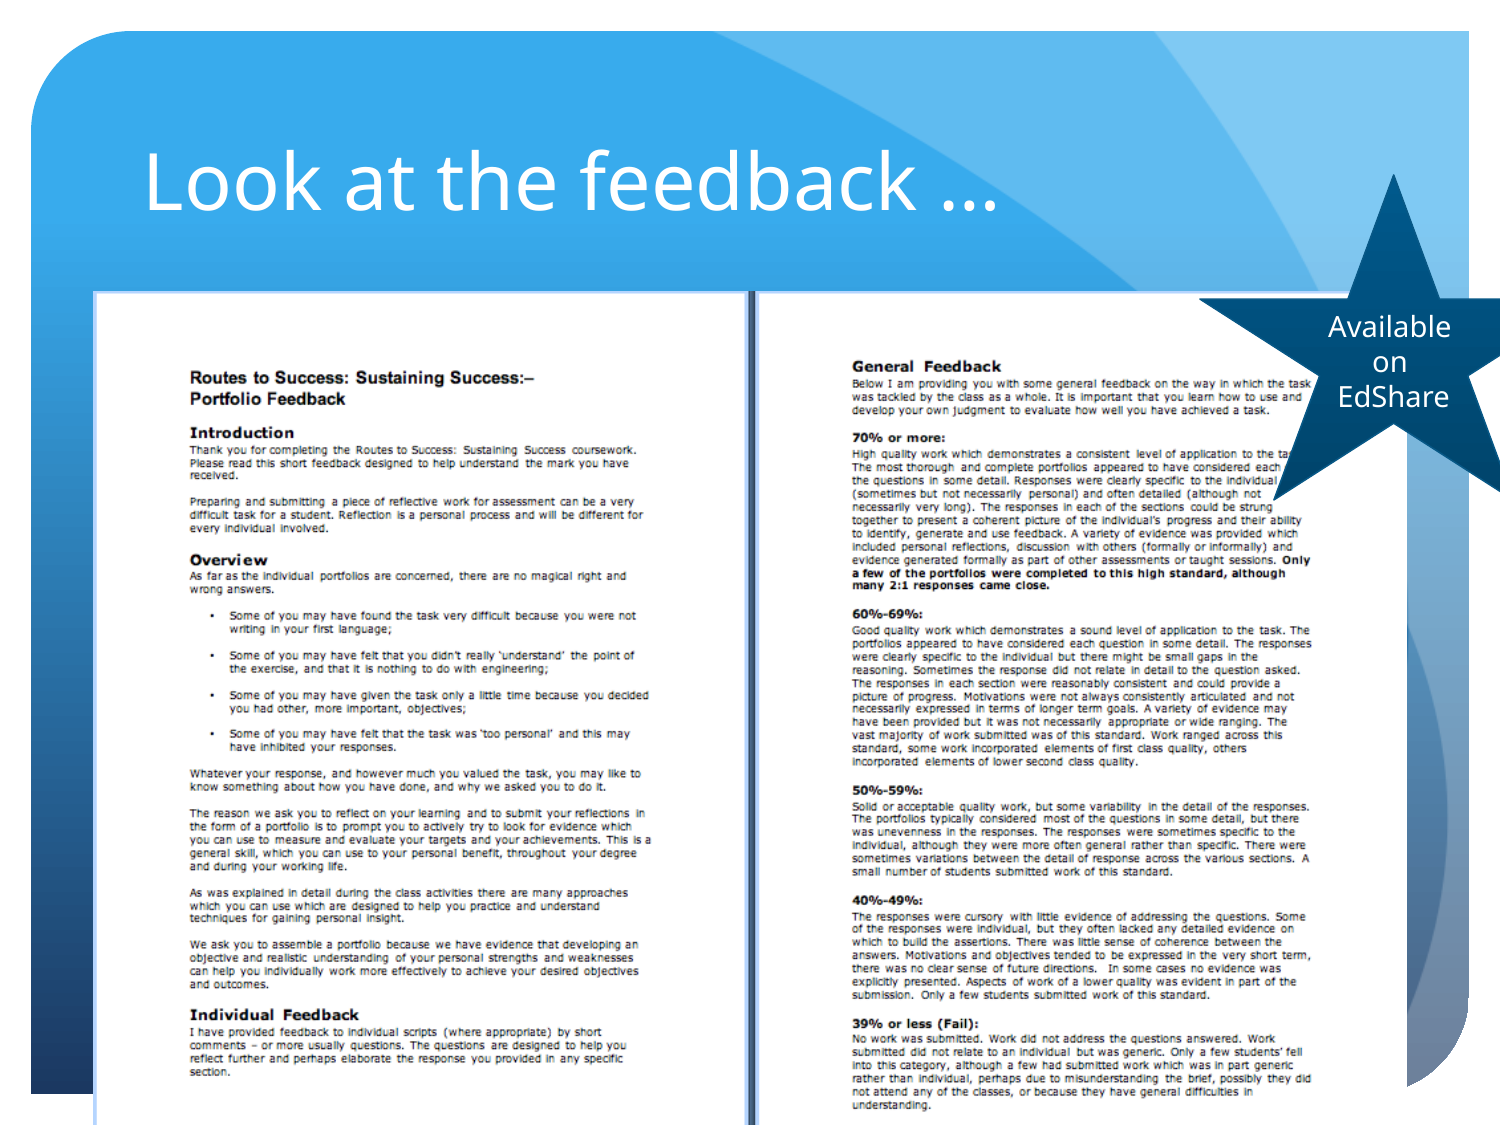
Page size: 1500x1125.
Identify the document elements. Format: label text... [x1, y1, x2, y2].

picture [1469, 374, 1473, 385]
text_box Available on EdShare [1350, 174, 1500, 493]
title Look at the feedback … [127, 62, 1372, 234]
picture [24, 30, 1473, 1094]
picture [1407, 434, 1473, 1094]
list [93, 290, 1407, 1125]
